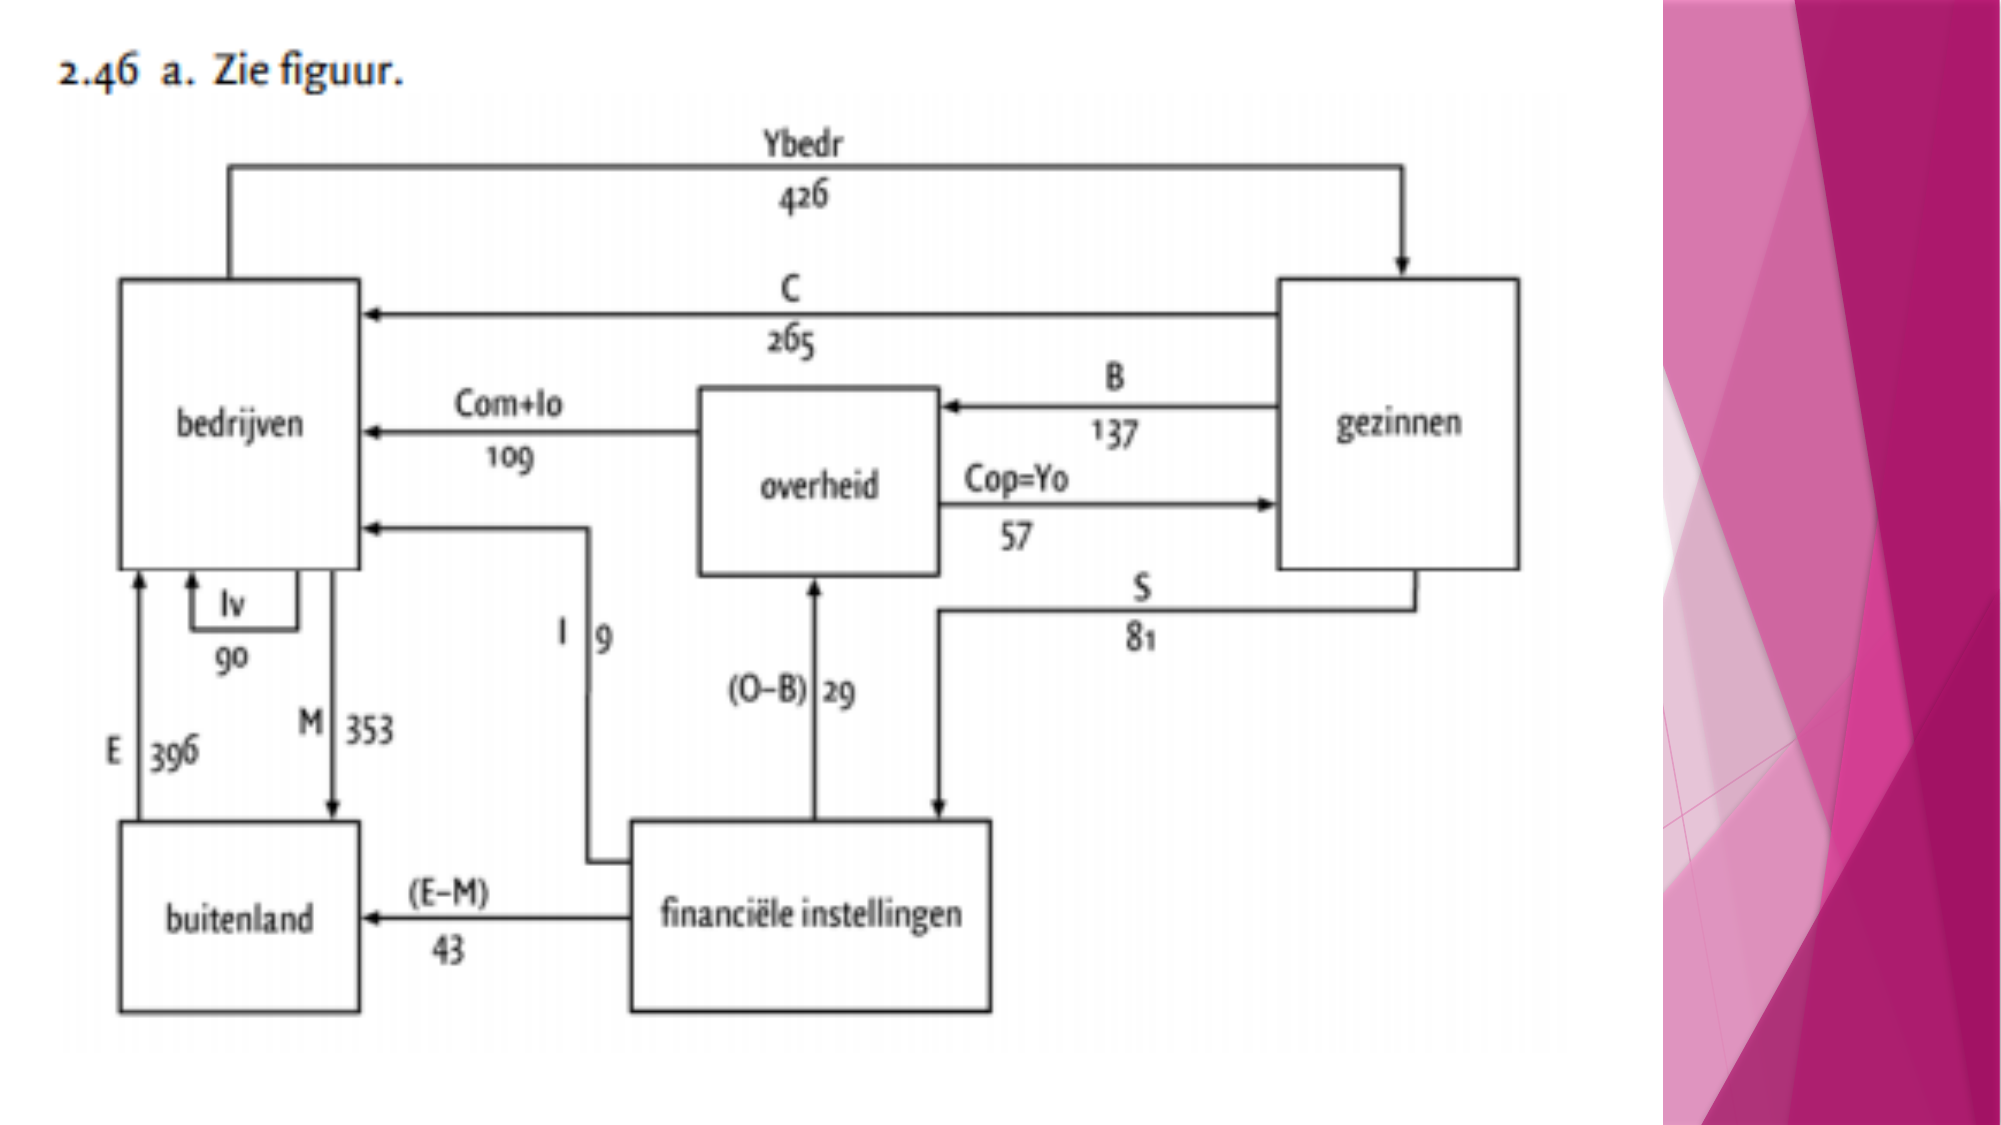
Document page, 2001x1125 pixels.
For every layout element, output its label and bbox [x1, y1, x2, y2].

picture [0, 0, 1663, 1125]
